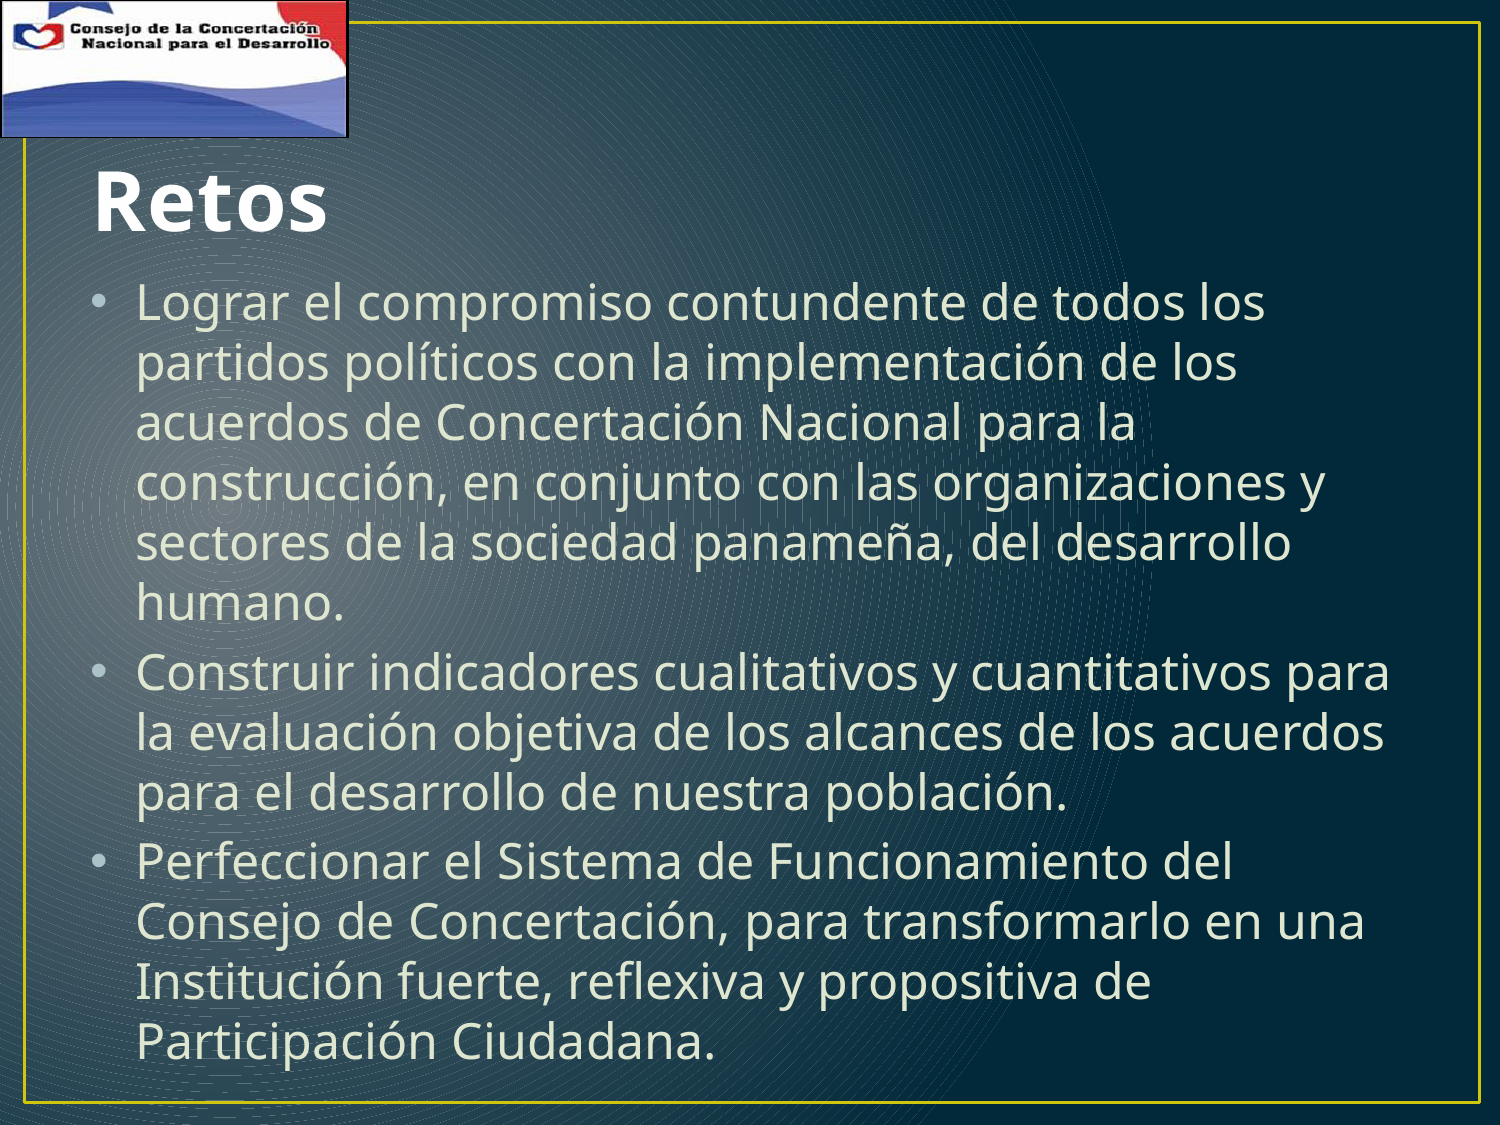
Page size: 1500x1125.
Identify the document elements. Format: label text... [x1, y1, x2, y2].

title Retos [76, 67, 1427, 256]
picture [0, 0, 349, 138]
list Lograr el compromiso contundente de todos los partidos políticos con la implementación de los acuerdos de Concertación Nacional para la construcción, en conjunto con las organizaciones y sectores de la sociedad panameña, del desarrollo humano. Construir indicadores cualitativos y cuantitativos para la evaluación objetiva de los alcances de los acuerdos para el desarrollo de nuestra población. Perfeccionar el Sistema de Funcionamiento del Consejo de Concertación, para transformarlo en una Institución fuerte, reflexiva y propositiva de Participación Ciudadana. [75, 262, 1425, 1005]
